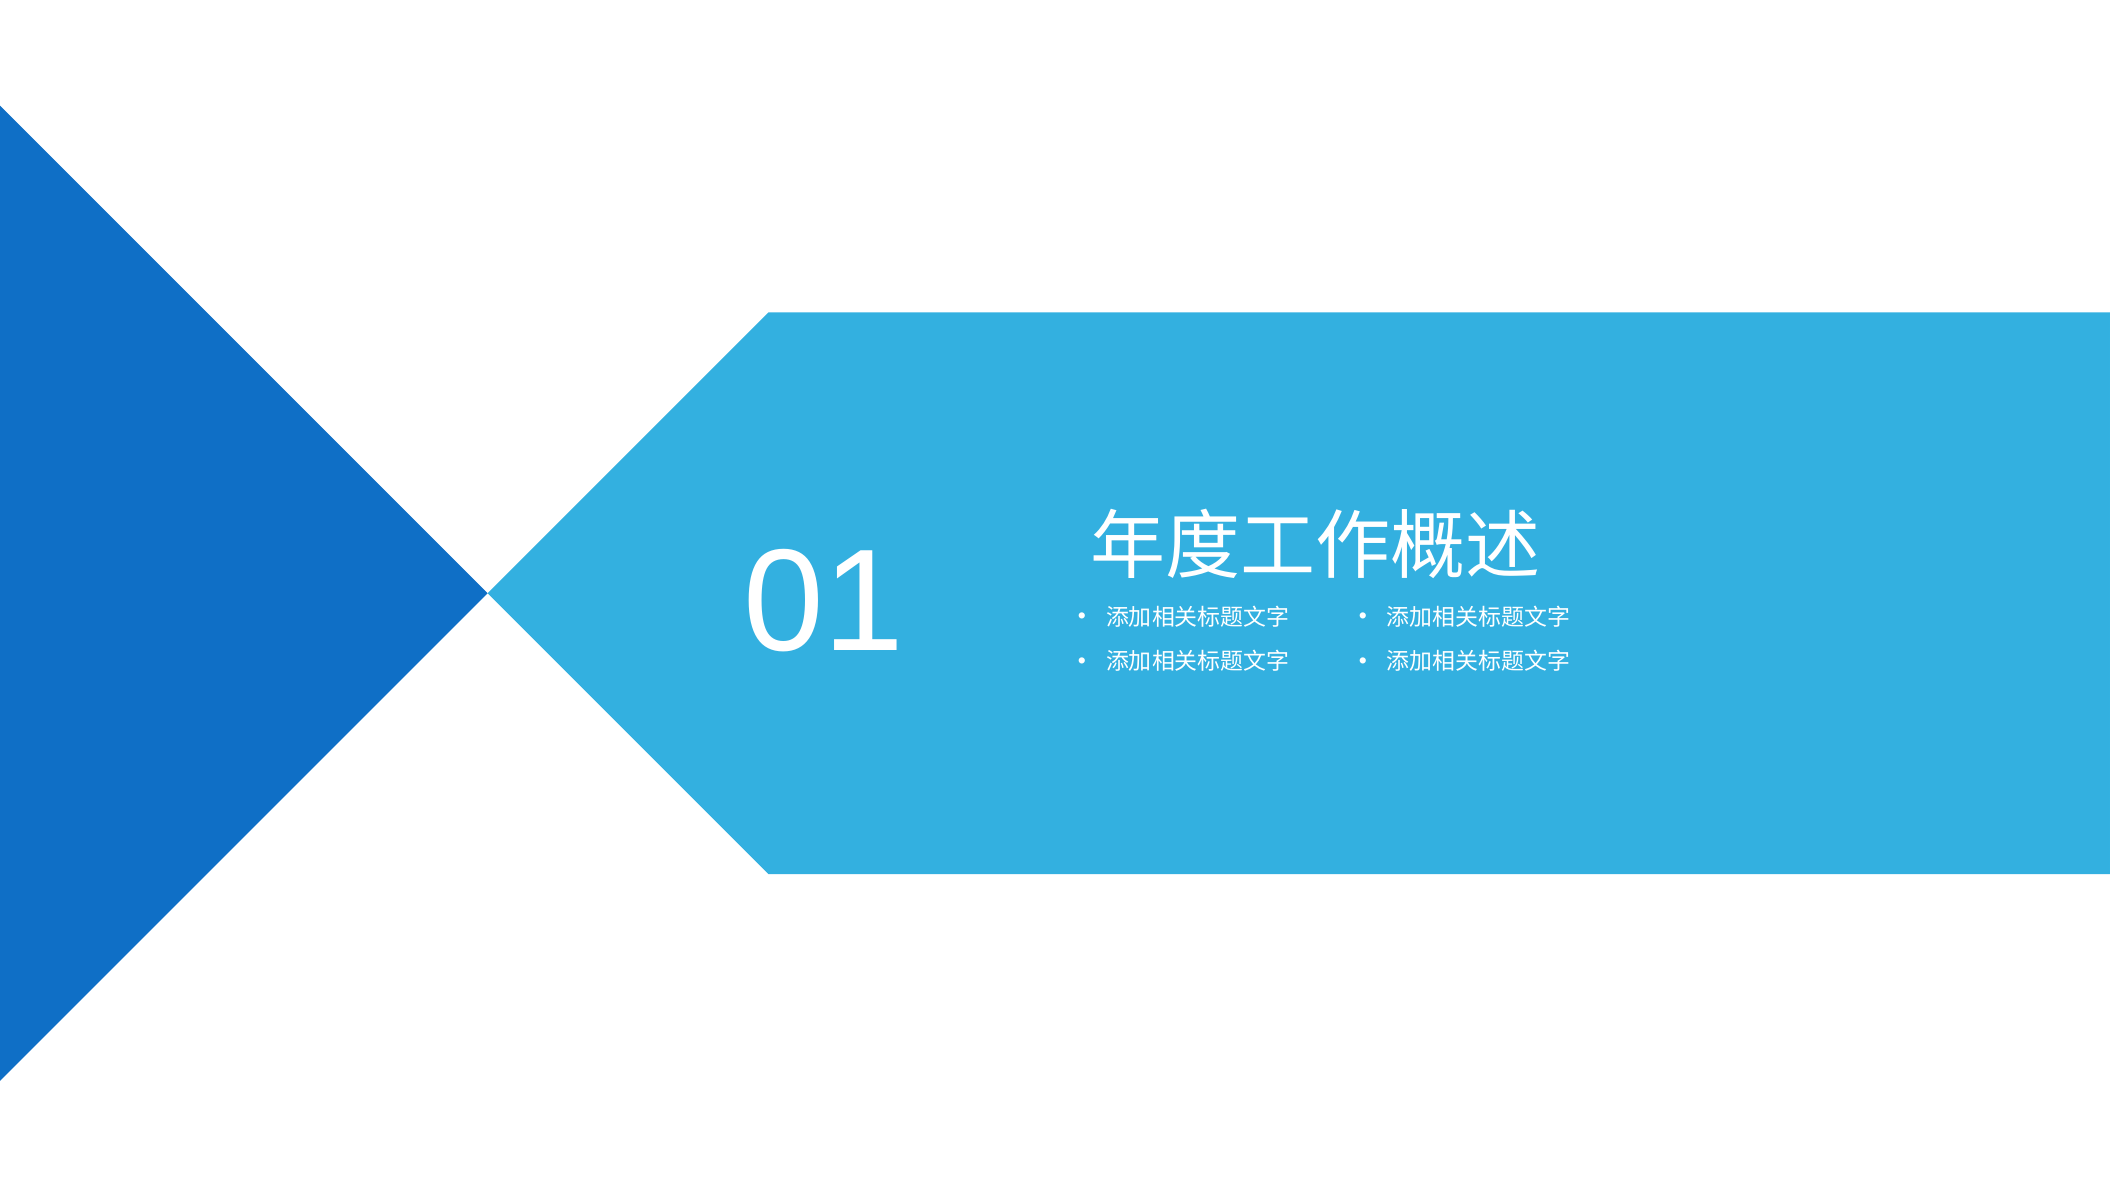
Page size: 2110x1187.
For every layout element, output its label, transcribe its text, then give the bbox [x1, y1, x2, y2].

text_box 添加相关标题文字 [1063, 639, 1306, 682]
text_box [488, 311, 2110, 876]
text_box [0, 104, 490, 1083]
text_box 01 [707, 497, 941, 687]
text_box 添加相关标题文字 [1344, 594, 1586, 638]
text_box 添加相关标题文字 [1344, 639, 1586, 682]
text_box 添加相关标题文字 [1063, 594, 1306, 638]
text_box 年度工作概述 [1054, 497, 1577, 588]
